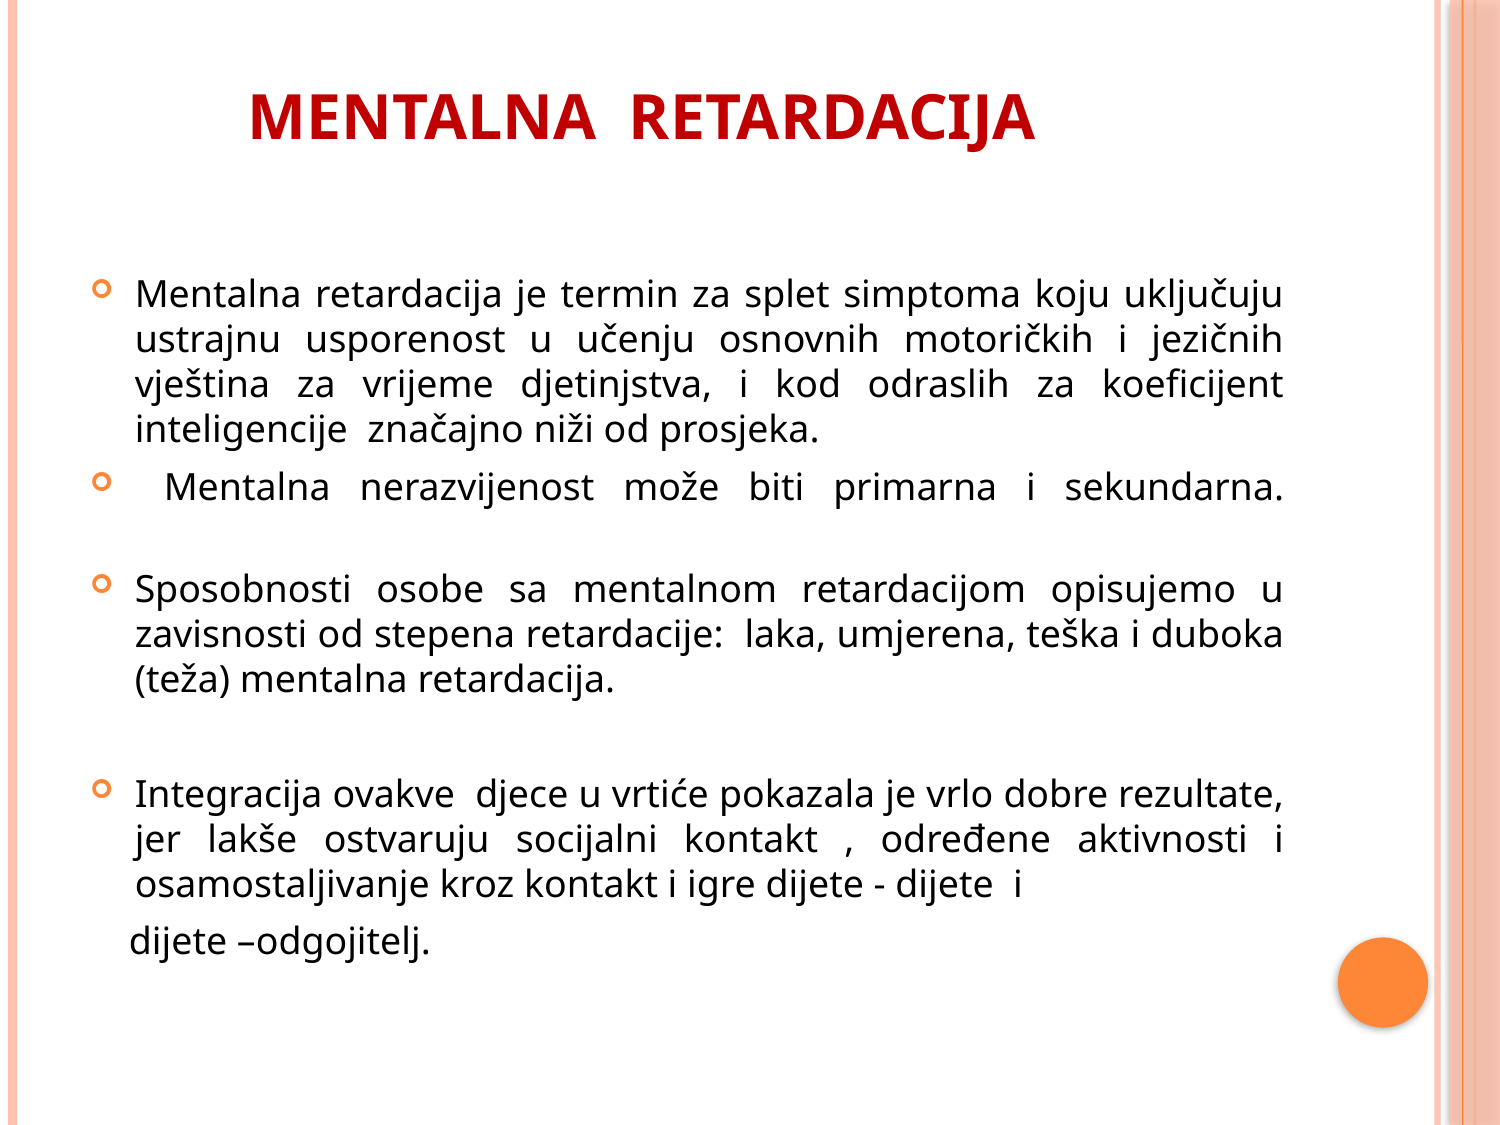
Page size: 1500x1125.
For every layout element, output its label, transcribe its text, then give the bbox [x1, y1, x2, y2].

list Mentalna retardacija je termin za splet simptoma koju uključuju ustrajnu usporenost u učenju osnovnih motoričkih i jezičnih vještina za vrijeme djetinjstva, i kod odraslih za koeficijent inteligencije značajno niži od prosjeka. Mentalna nerazvijenost može biti primarna i sekundarna. Sposobnosti osobe sa mentalnom retardacijom opisujemo u zavisnosti od stepena retardacije: laka, umjerena, teška i duboka (teža) mentalna retardacija. Integracija ovakve djece u vrtiće pokazala je vrlo dobre rezultate, jer lakše ostvaruju socijalni kontakt , određene aktivnosti i osamostaljivanje kroz kontakt i igre dijete - dijete i dijete –odgojitelj. [74, 262, 1301, 1063]
title Mentalna retardacija [70, 46, 1296, 235]
